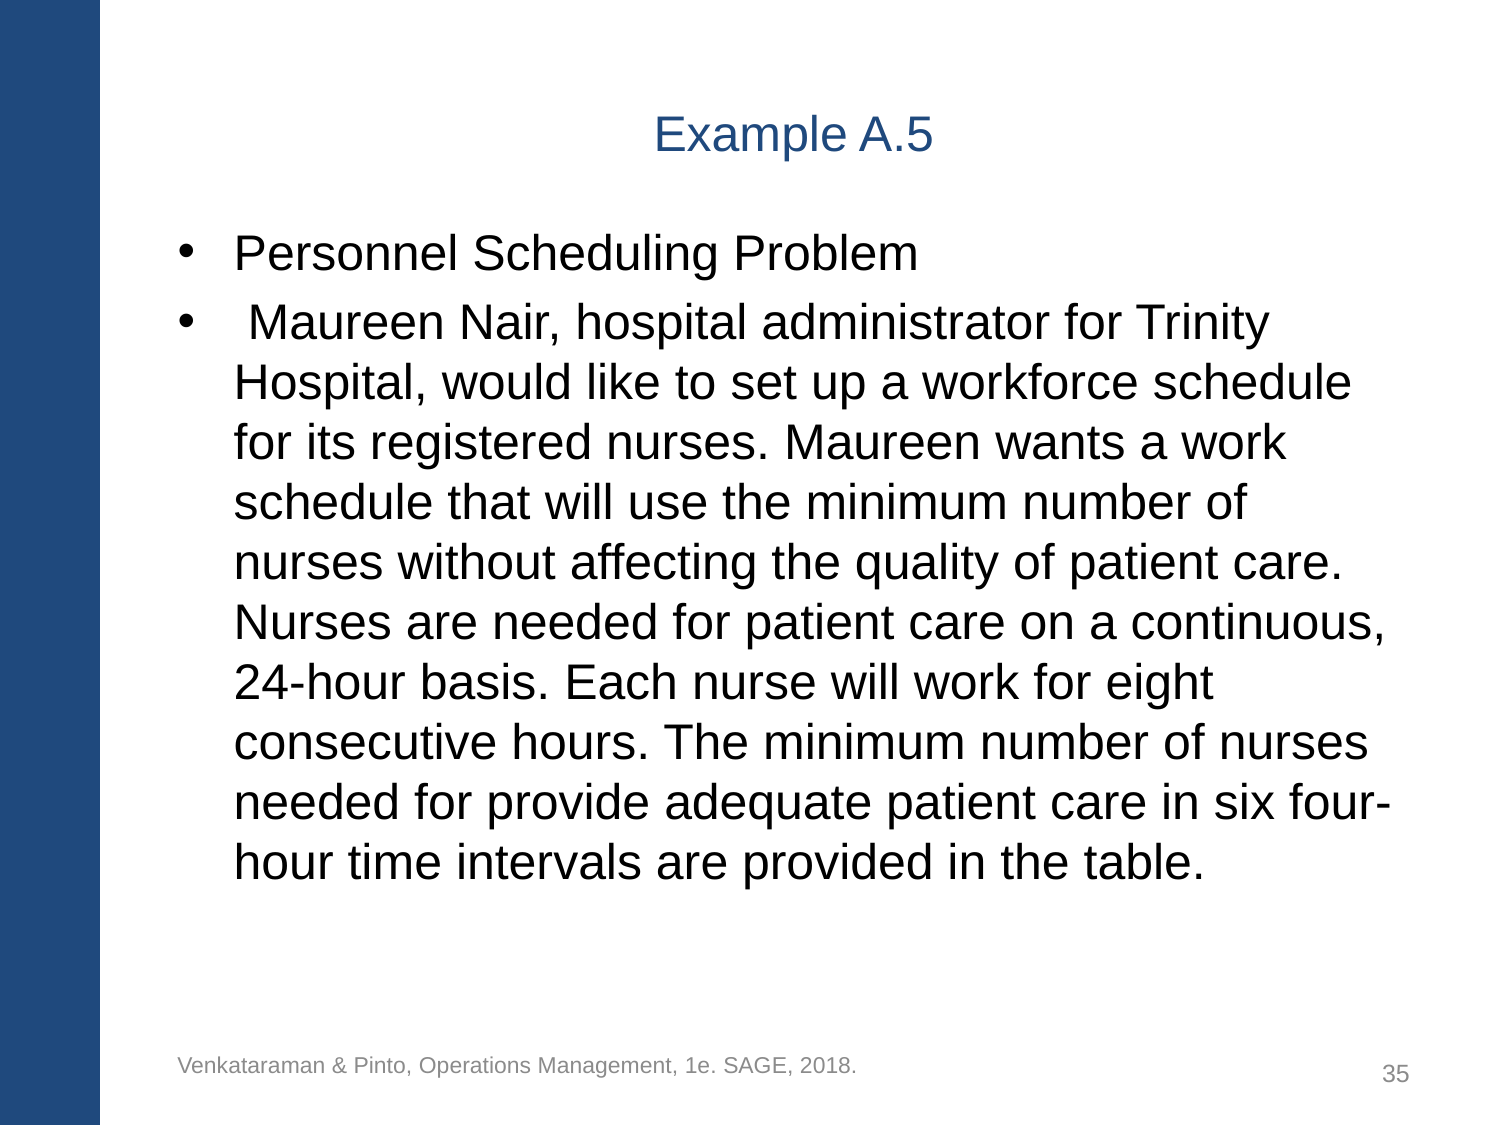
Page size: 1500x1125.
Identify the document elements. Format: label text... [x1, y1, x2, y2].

title Example A.5 [162, 37, 1425, 212]
list Personnel Scheduling Problem Maureen Nair, hospital administrator for Trinity Hospital, would like to set up a workforce schedule for its registered nurses. Maureen wants a work schedule that will use the minimum number of nurses without affecting the quality of patient care. Nurses are needed for patient care on a continuous, 24-hour basis. Each nurse will work for eight consecutive hours. The minimum number of nurses needed for provide adequate patient care in six four-hour time intervals are provided in the table. [162, 212, 1425, 1025]
footer Venkataraman & Pinto, Operations Management, 1e. SAGE, 2018. [162, 1042, 1313, 1103]
slide_number 35 [1350, 1042, 1425, 1103]
